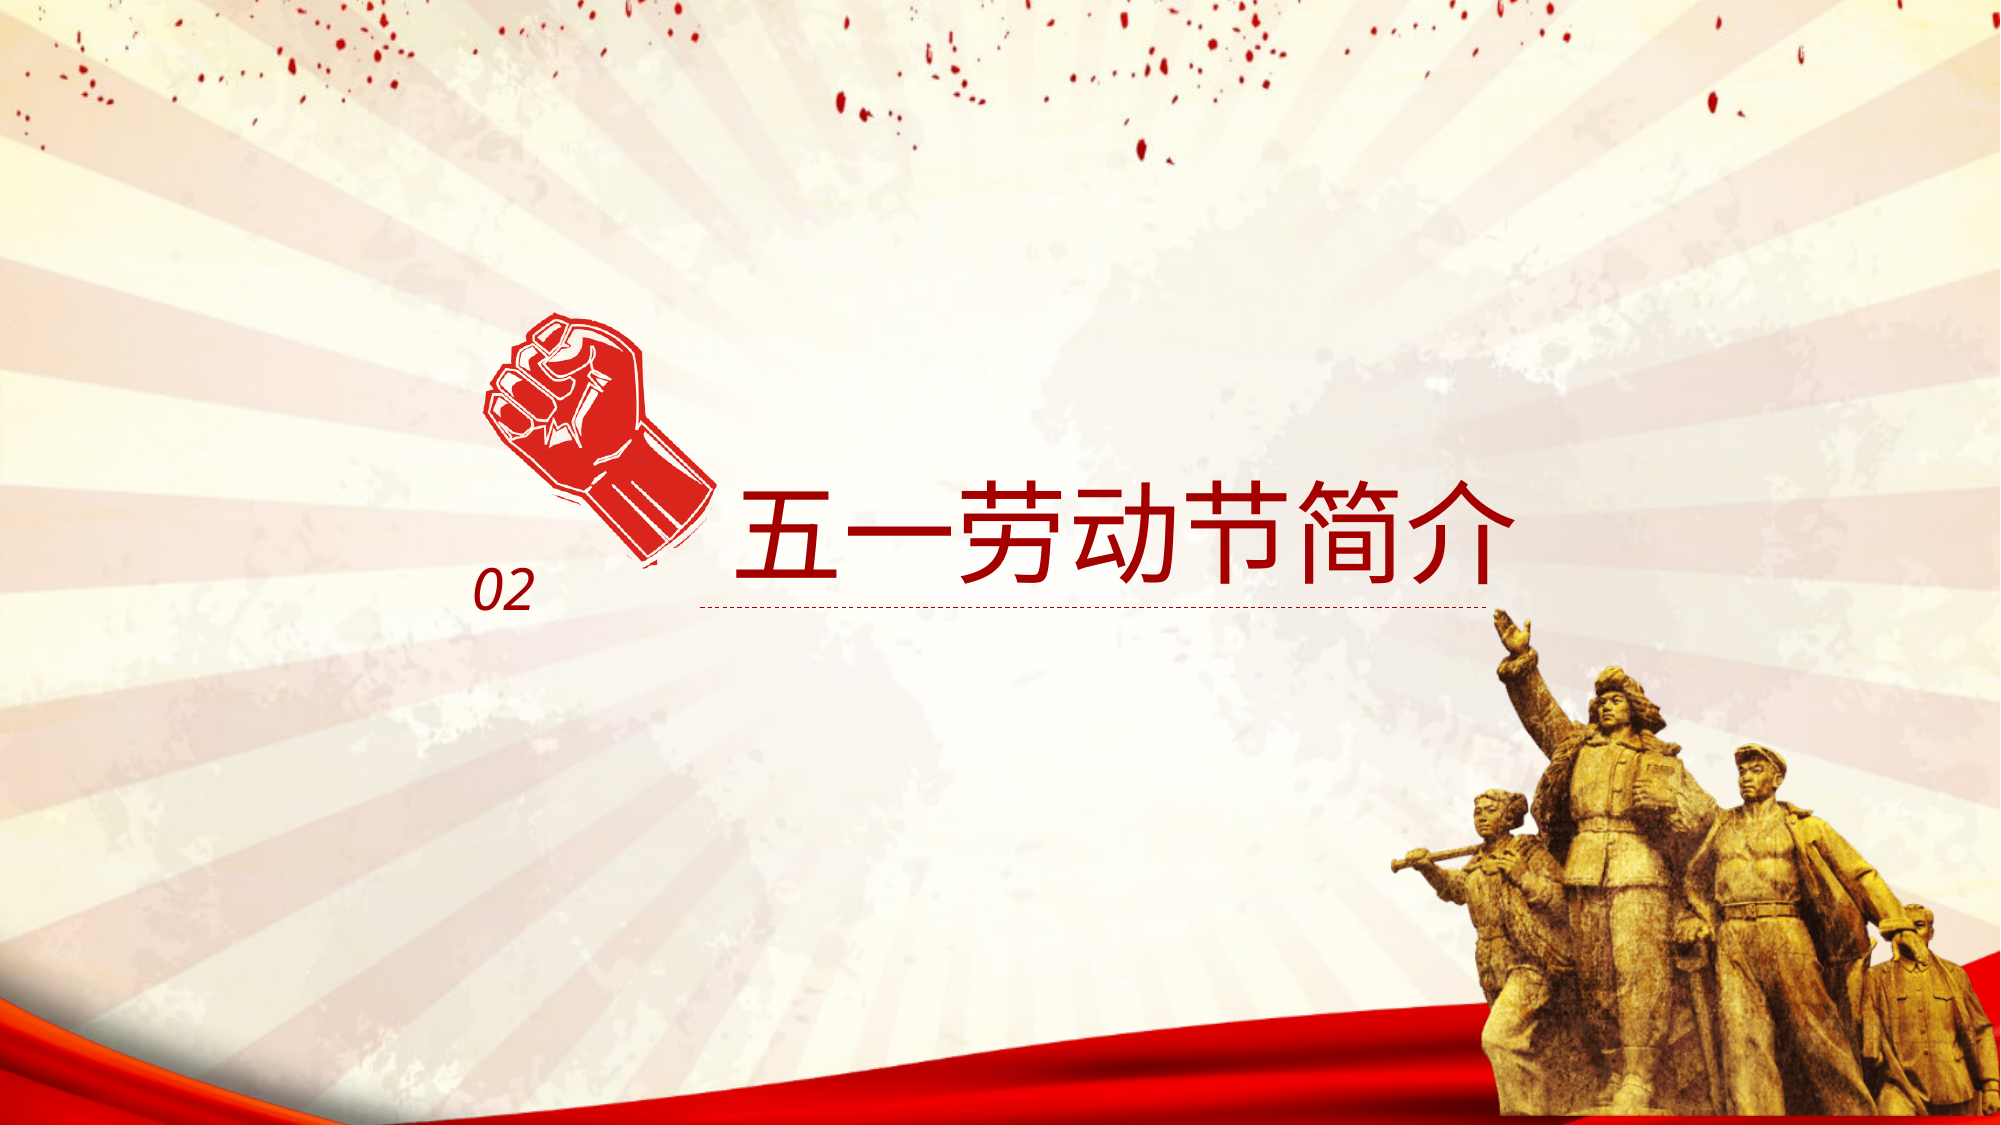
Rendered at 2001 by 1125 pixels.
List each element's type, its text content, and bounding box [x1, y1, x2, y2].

picture [0, 0, 2001, 1125]
text_box 五一劳动节简介 [690, 455, 1533, 606]
text_box 02 [456, 544, 558, 630]
